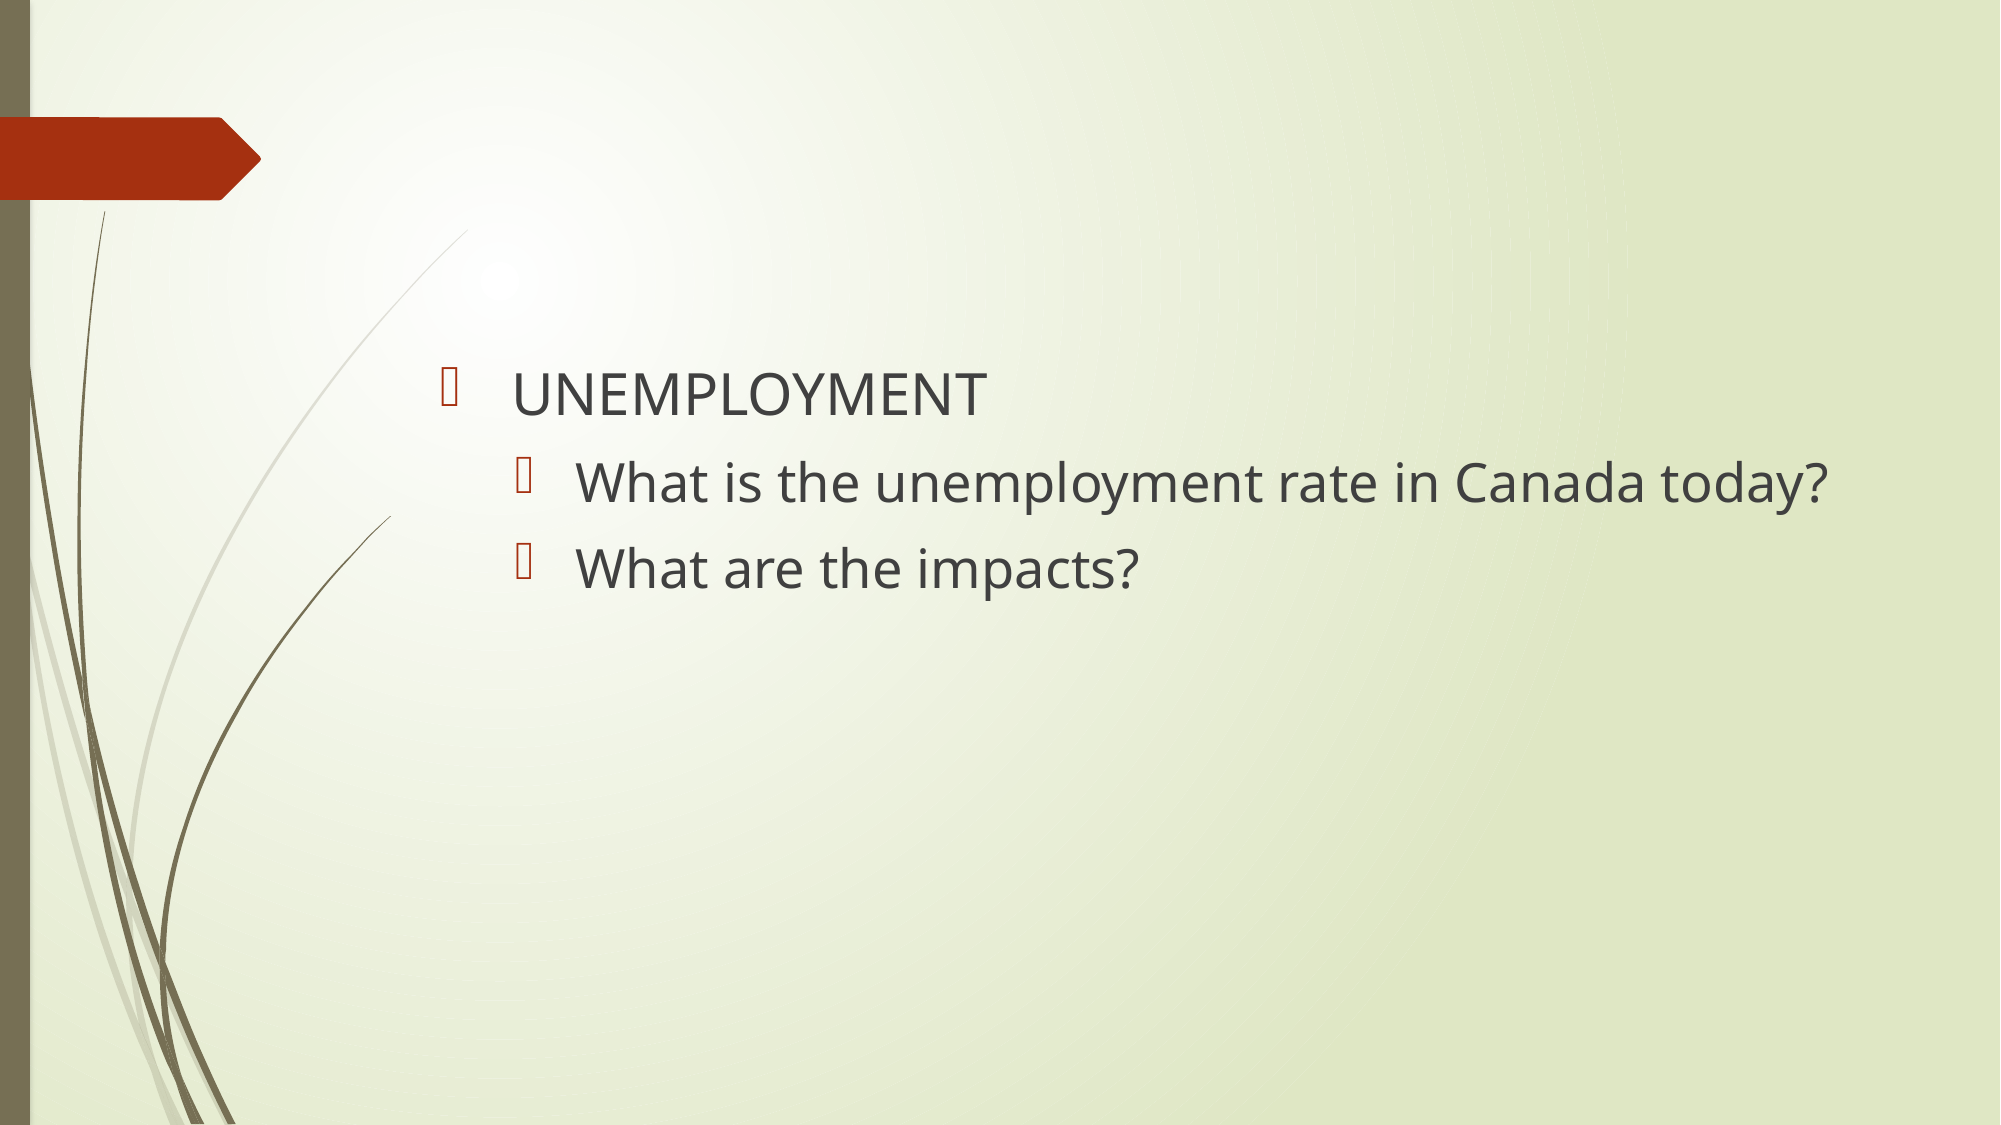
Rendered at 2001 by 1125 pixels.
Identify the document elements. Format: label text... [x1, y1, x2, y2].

list UNEMPLOYMENT What is the unemployment rate in Canada today? What are the impacts? [424, 350, 1888, 970]
